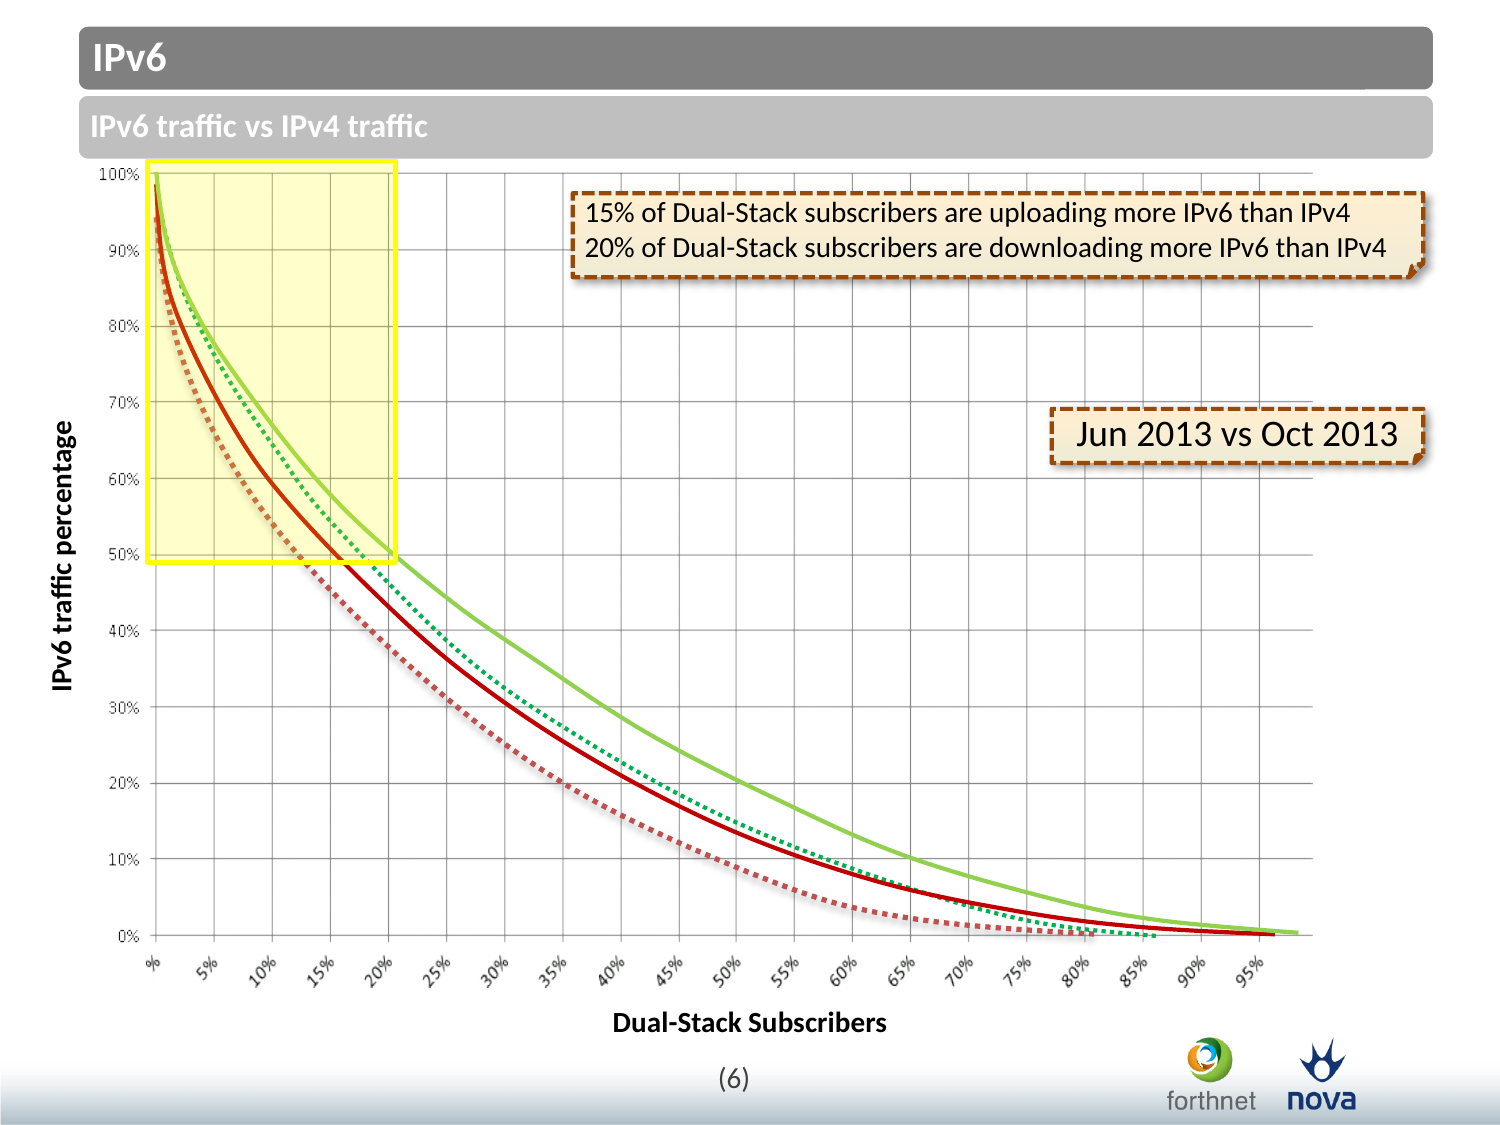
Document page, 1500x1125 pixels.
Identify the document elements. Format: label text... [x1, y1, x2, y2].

picture [2, 1010, 1500, 1125]
picture [100, 168, 1314, 988]
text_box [76, 24, 1436, 162]
slide_number (6) [703, 1046, 1054, 1107]
text_box IPv6 traffic percentage [34, 385, 95, 728]
text_box Dual-Stack Subscribers [596, 996, 904, 1046]
text_box 15% of Dual-Stack subscribers are uploading more IPv6 than IPv4 20% of Dual-Stack subscribers are downloading more IPv6 than IPv4 [1319, 191, 1426, 280]
text_box Jun 2013 vs Oct 2013 [1319, 406, 1426, 466]
